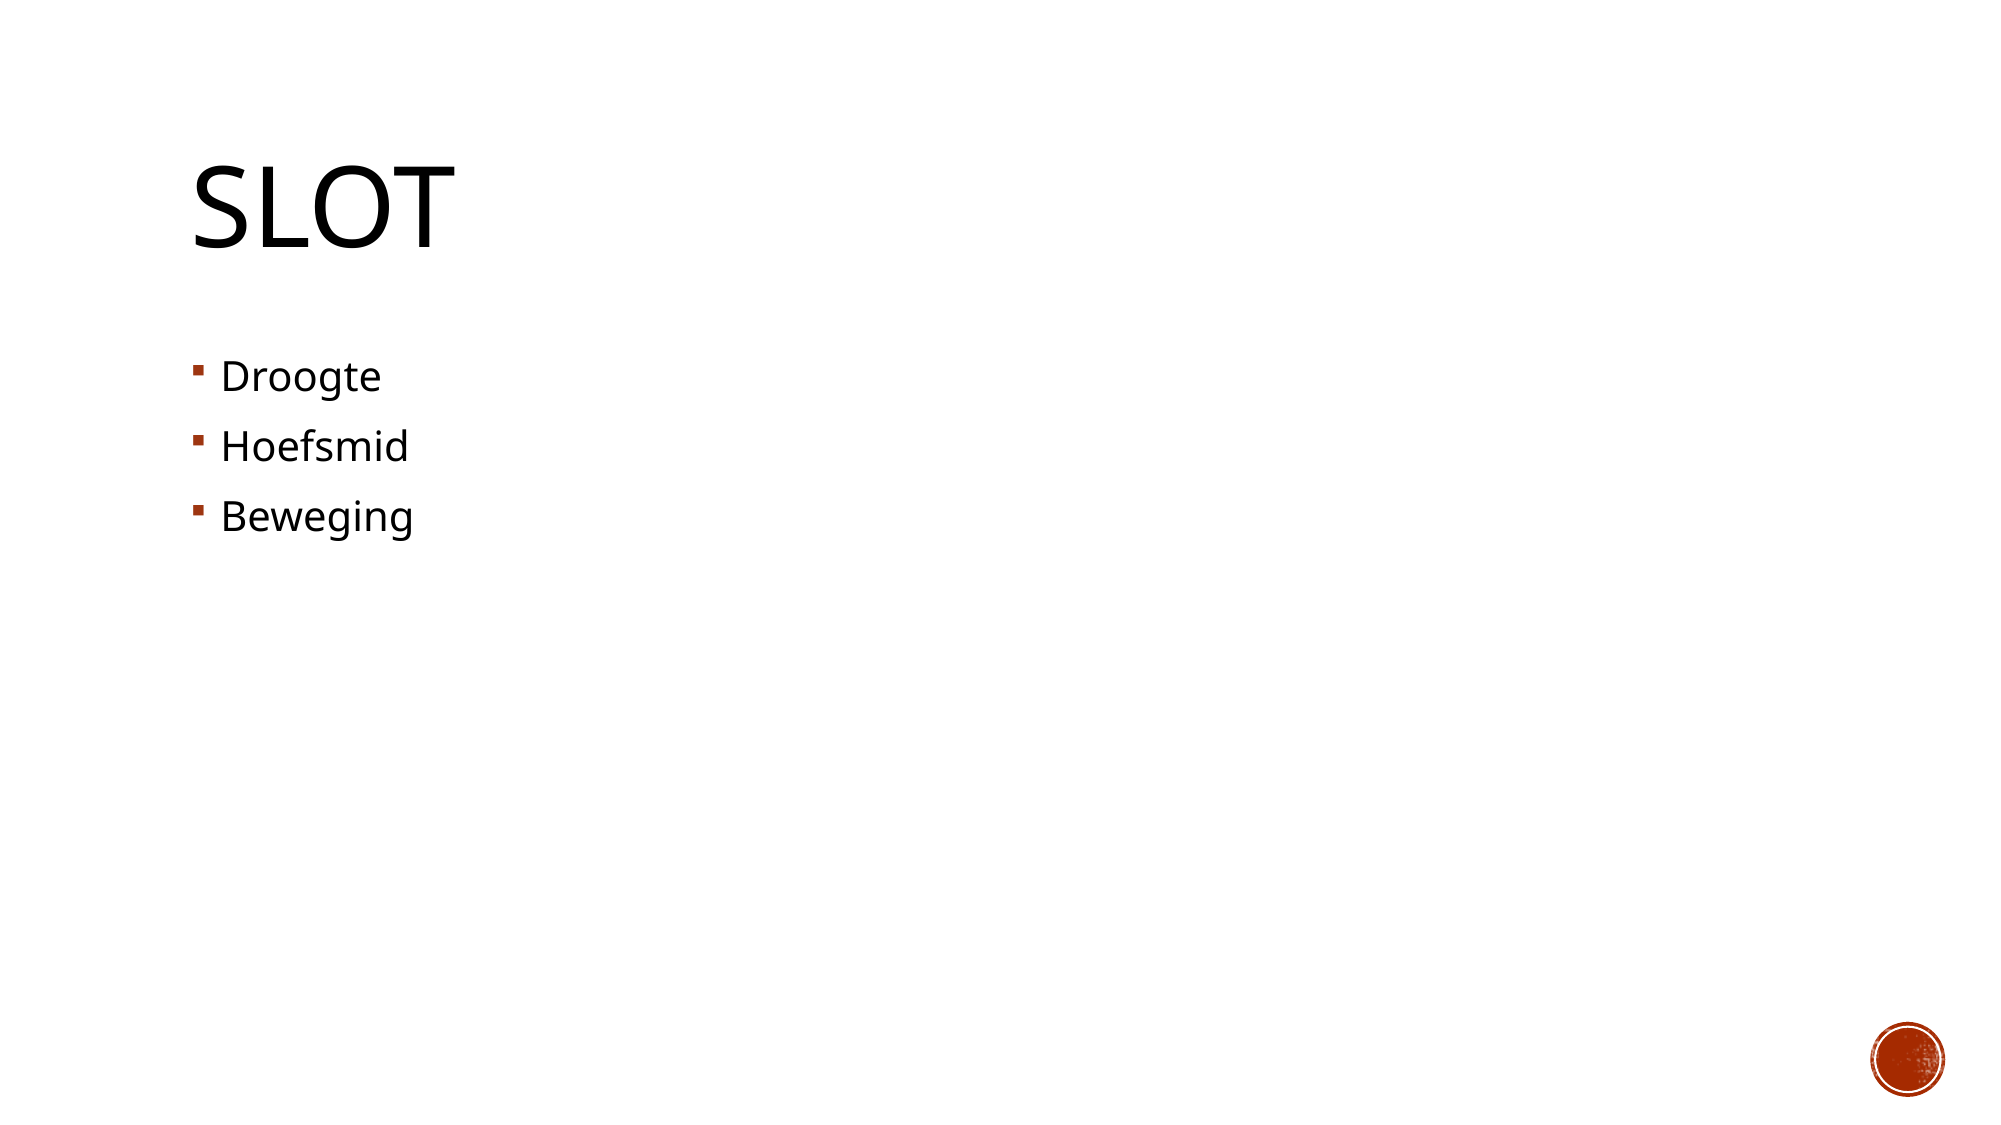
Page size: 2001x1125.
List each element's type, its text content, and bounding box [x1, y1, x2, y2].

title slot [175, 79, 1826, 344]
list Droogte Hoefsmid Beweging [175, 348, 1826, 1013]
